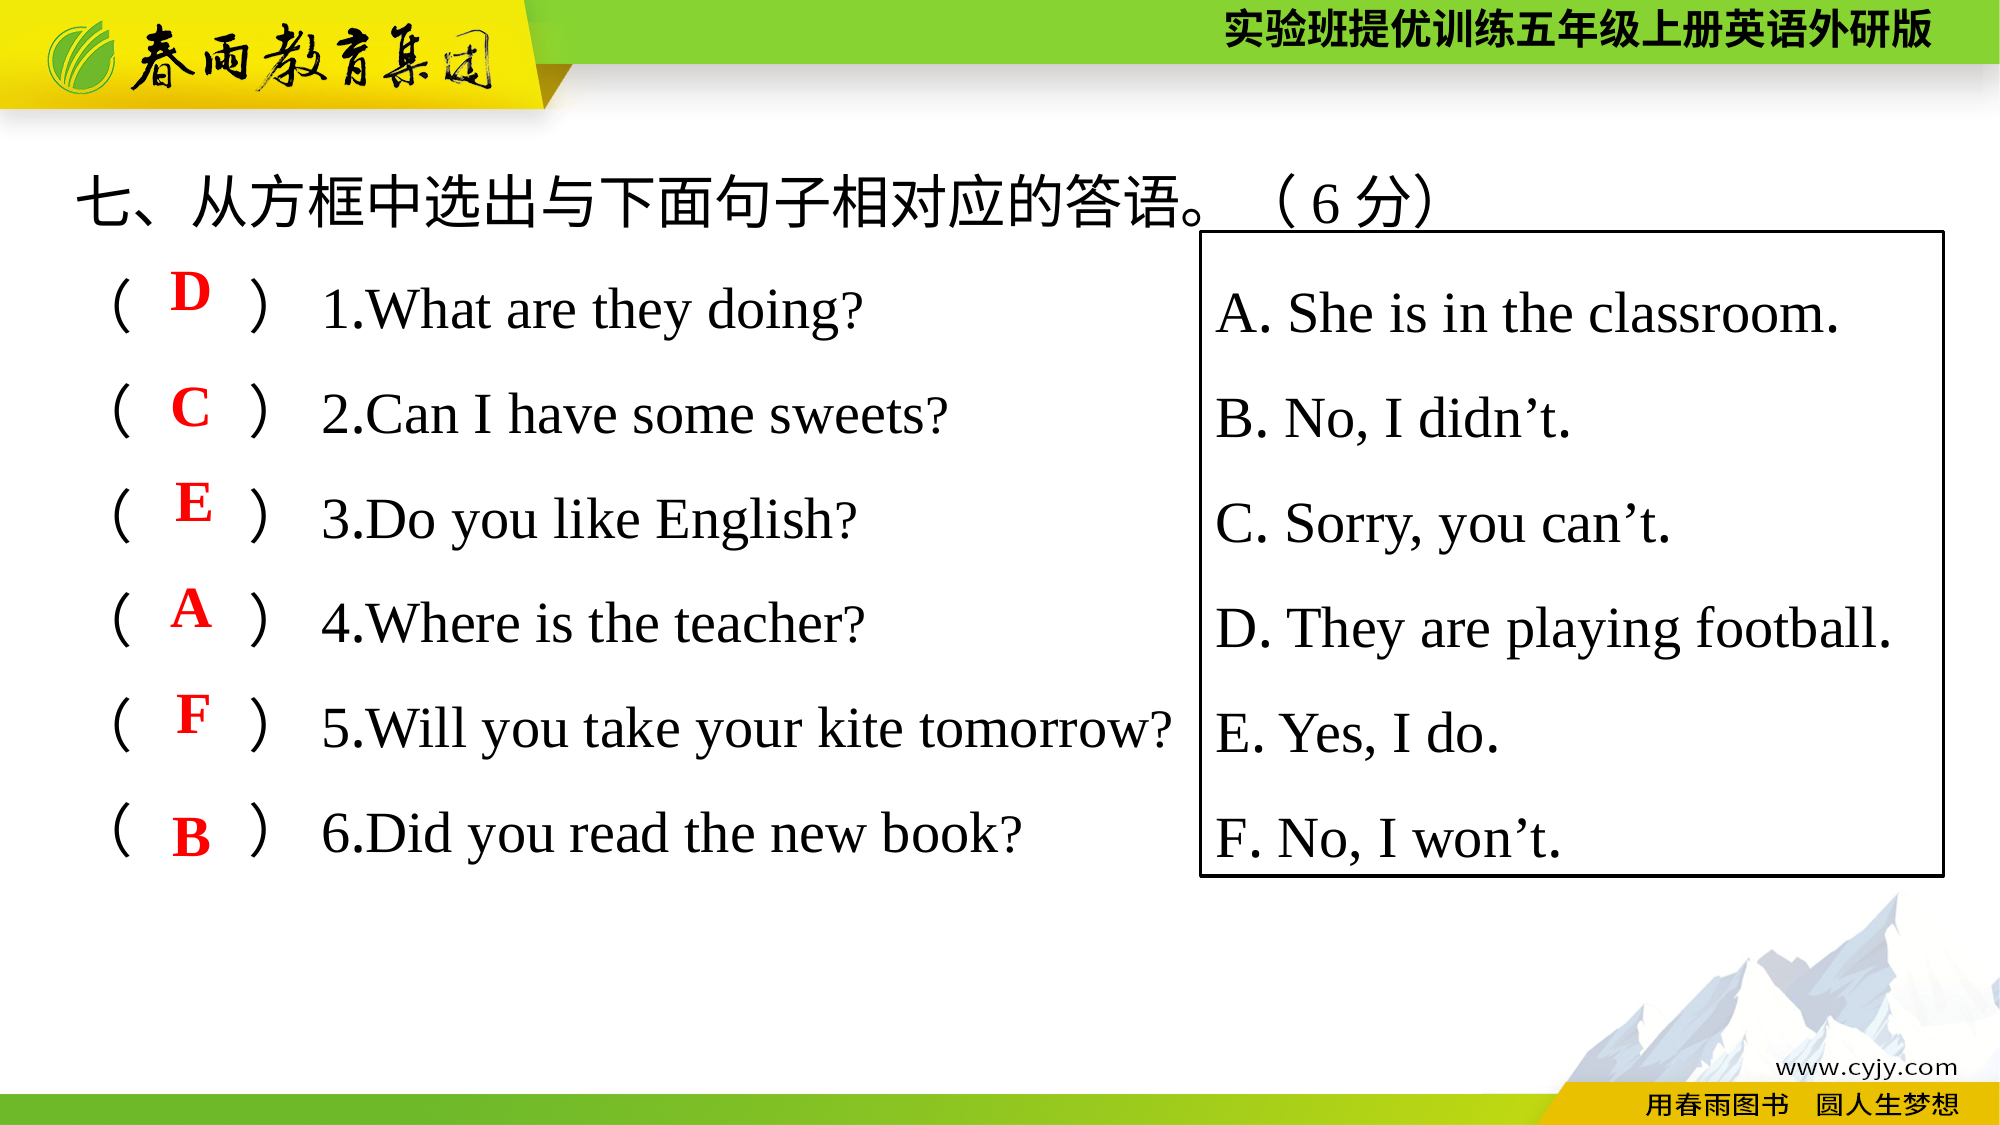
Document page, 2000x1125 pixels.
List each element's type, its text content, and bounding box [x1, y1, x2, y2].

text_box E [160, 455, 230, 541]
text_box D [156, 244, 228, 330]
text_box A. She is in the classroom. B. No, I didn’t. C. Sorry, you can’t. D. They are playing football. E. Yes, I do. F. No, I won’t. [1200, 231, 1944, 877]
text_box B [157, 755, 227, 875]
text_box C [156, 360, 228, 446]
text_box A [156, 561, 228, 647]
list 七、从方框中选出与下面句子相对应的答语。（6分） （ ）1.What are they doing? （ ）2.Can I have some sweets? （ ）3.Do you like English? （ ）4.Where is the teacher? （ ）5.Will you take your kite tomorrow? （ ）6.Did you read the new book? [59, 122, 1944, 867]
text_box F [161, 668, 227, 753]
picture [0, 0, 2000, 1125]
